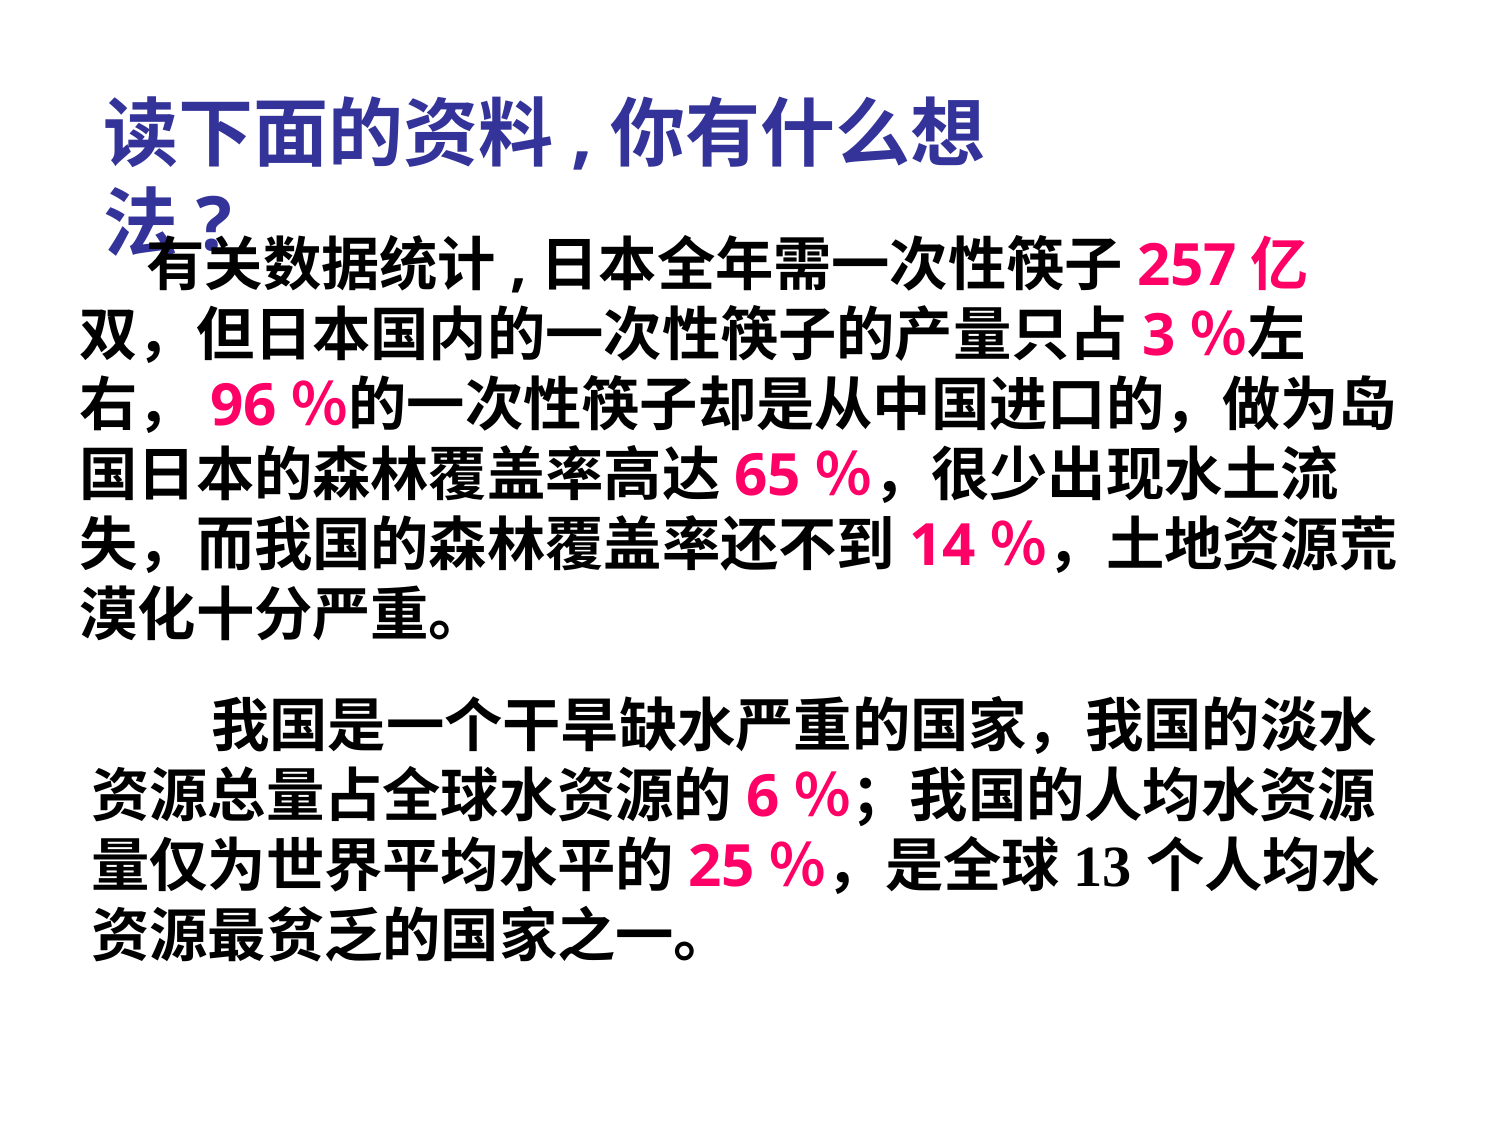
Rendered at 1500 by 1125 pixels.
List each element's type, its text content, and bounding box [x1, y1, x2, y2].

text_box 读下面的资料,你有什么想法? [88, 78, 1105, 219]
text_box 我国是一个干旱缺水严重的国家，我国的淡水资源总量占全球水资源的6％；我国的人均水资源量仅为世界平均水平的25％，是全球13个人均水资源最贫乏的国家之一。 [76, 680, 1424, 976]
text_box 有关数据统计,日本全年需一次性筷子257亿双，但日本国内的一次性筷子的产量只占3％左右，96％的一次性筷子却是从中国进口的，做为岛国日本的森林覆盖率高达65％，很少出现水土流失，而我国的森林覆盖率还不到14％，土地资源荒漠化十分严重。 [64, 219, 1424, 655]
